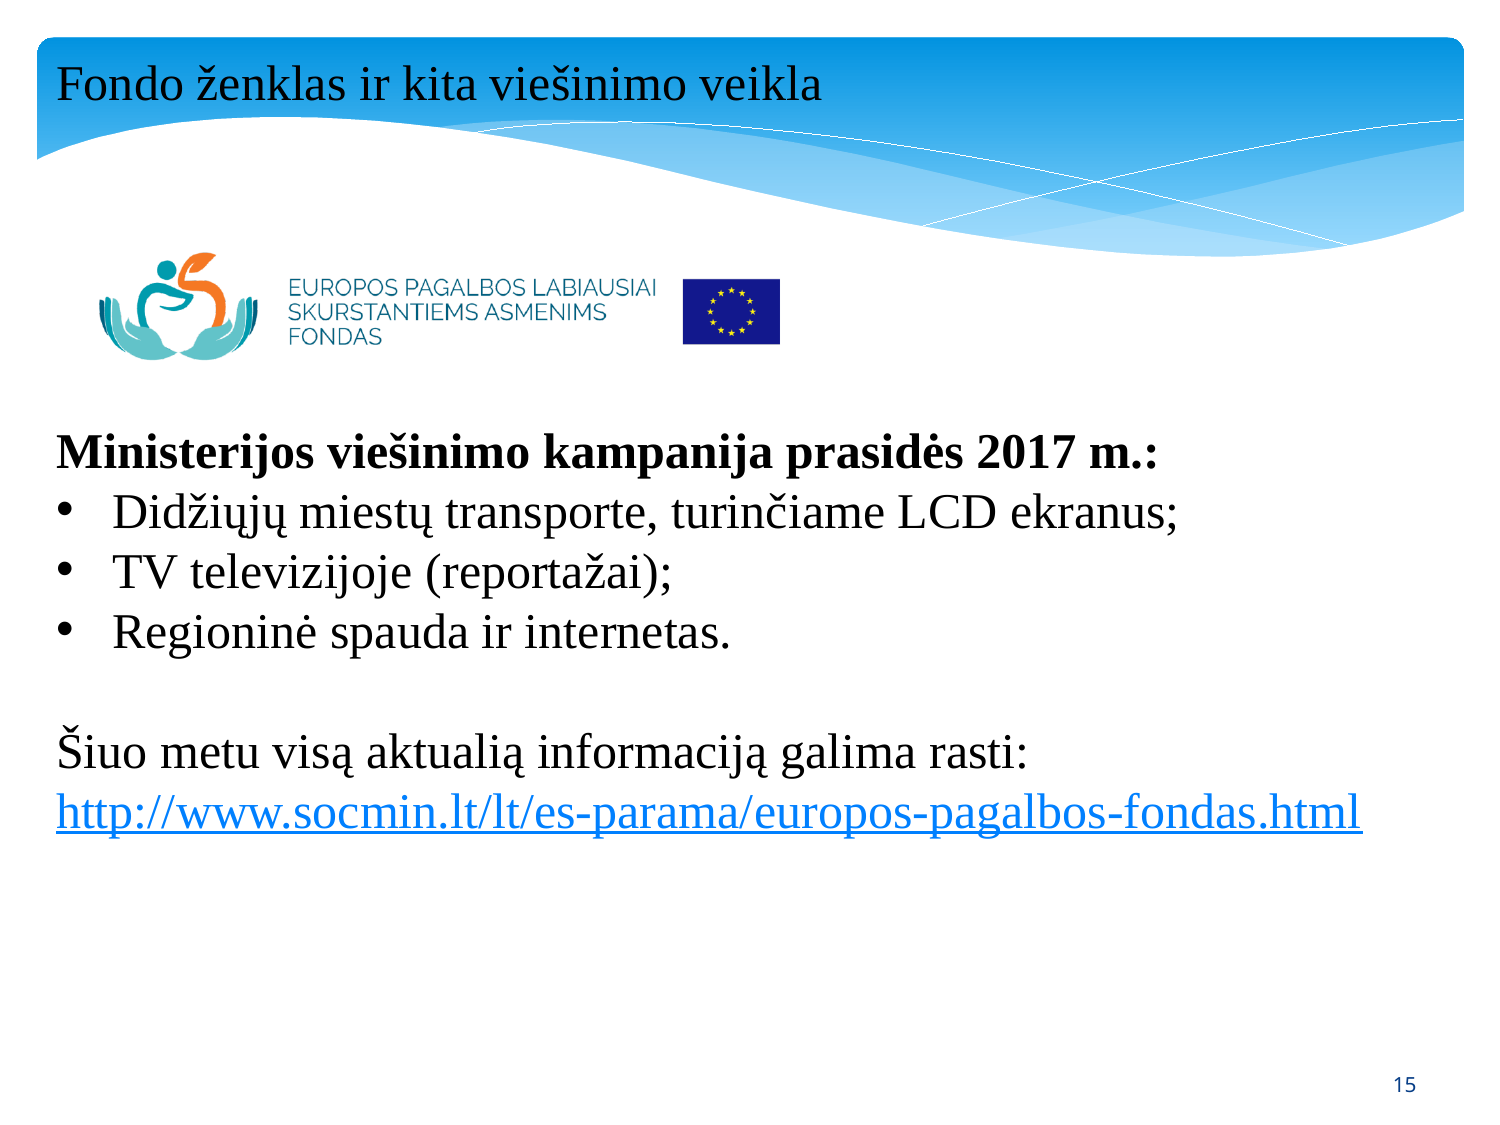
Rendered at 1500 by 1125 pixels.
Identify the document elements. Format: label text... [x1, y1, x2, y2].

picture [52, 187, 859, 438]
list Fondo ženklas ir kita viešinimo veikla [41, 42, 1459, 114]
slide_number 15 [1309, 1055, 1500, 1116]
text_box Ministerijos viešinimo kampanija prasidės 2017 m.: Didžiųjų miestų transporte, turinčiame LCD ekranus; TV televizijoje (reportažai); Regioninė spauda ir internetas. Šiuo metu visą aktualią informaciją galima rasti: http://www.socmin.lt/lt/es-parama/europos-pagalbos-fondas.html [41, 290, 1471, 966]
